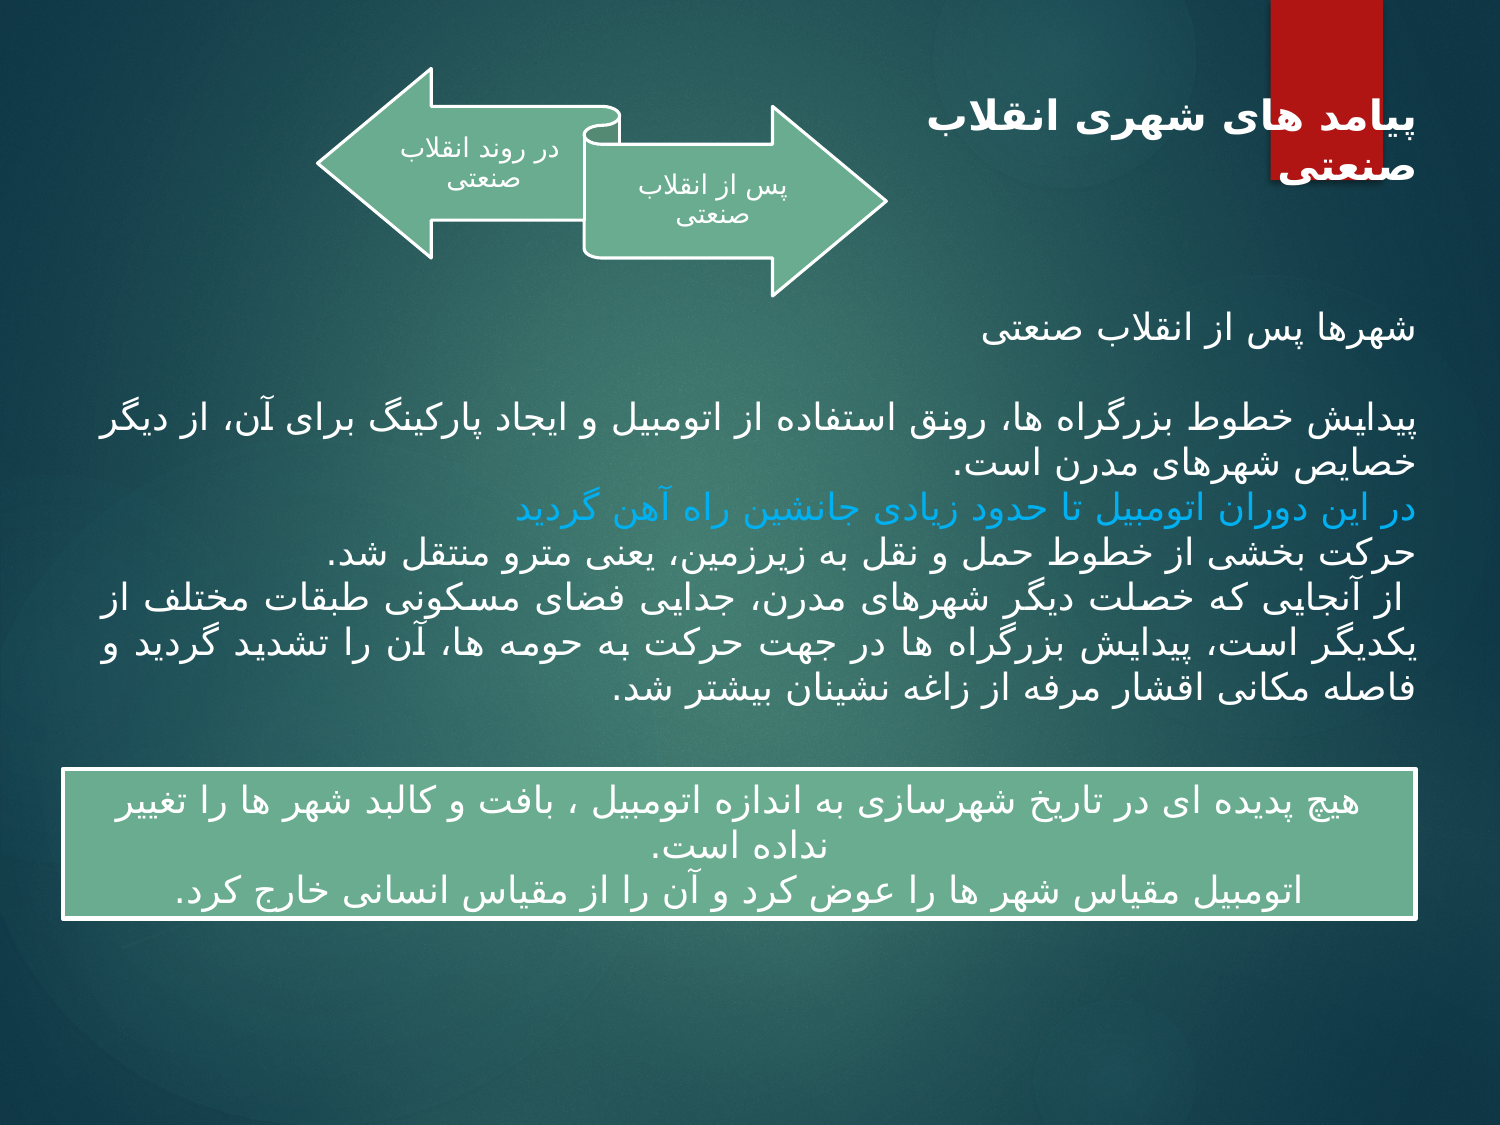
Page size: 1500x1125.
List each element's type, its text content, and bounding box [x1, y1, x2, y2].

text_box شهرها پس از انقلاب صنعتی پیدایش خطوط بزرگراه ها، رونق استفاده از اتومبیل و ایجاد پارکینگ برای آن، از دیگر خصایص شهرهای مدرن است. در این دوران اتومبیل تا حدود زیادی جانشین راه آهن گردید حرکت بخشی از خطوط حمل و نقل به زیرزمین، یعنی مترو منتقل شد. از آنجایی که خصلت دیگر شهرهای مدرن، جدایی فضای مسکونی طبقات مختلف از یکدیگر است، پیدایش بزرگراه ها در جهت حرکت به حومه ها، آن را تشدید گردید و فاصله مکانی اقشار مرفه از زاغه نشینان بیشتر شد. [84, 295, 1433, 716]
text_box پیامد های شهری انقلاب صنعتی [892, 81, 1432, 197]
text_box هیچ پدیده ای در تاریخ شهرسازی به اندازه اتومبیل ، بافت و کالبد شهر ها را تغییر نداده است. اتومبیل مقیاس شهر ها را عوض کرد و آن را از مقیاس انسانی خارج کرد. [61, 767, 1418, 921]
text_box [317, 0, 887, 365]
